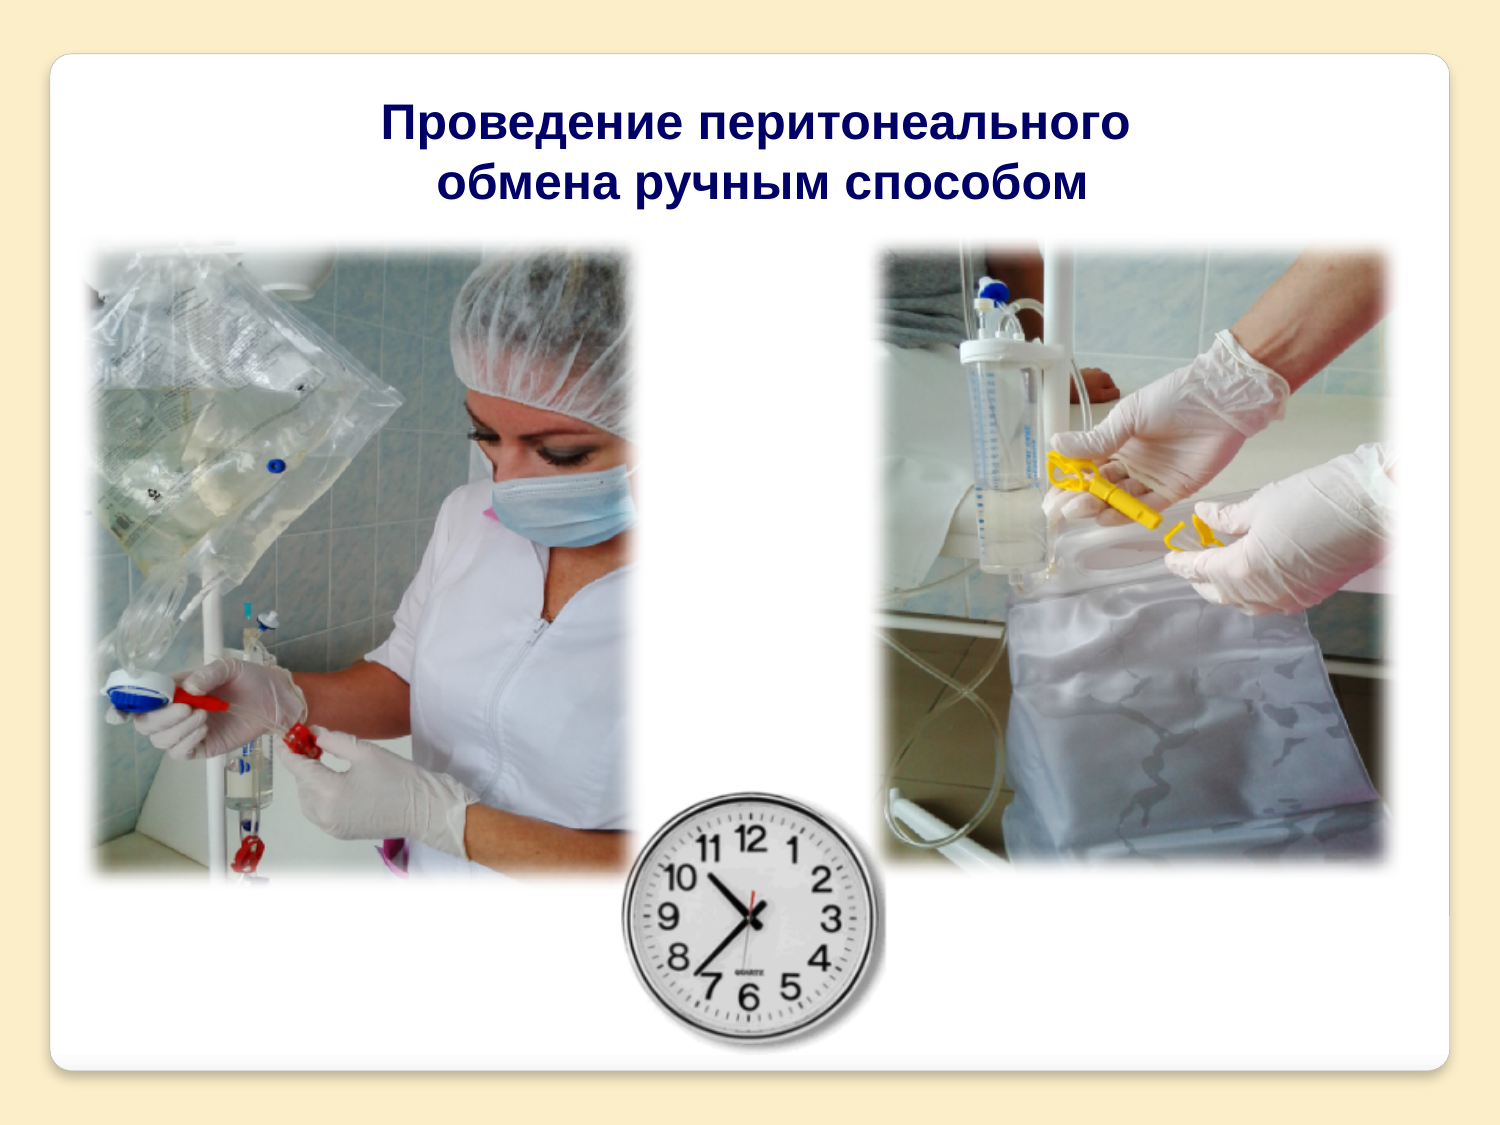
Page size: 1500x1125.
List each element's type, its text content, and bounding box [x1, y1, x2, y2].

picture [78, 234, 1403, 1055]
text_box Проведение перитонеального обмена ручным способом [58, 81, 1453, 217]
